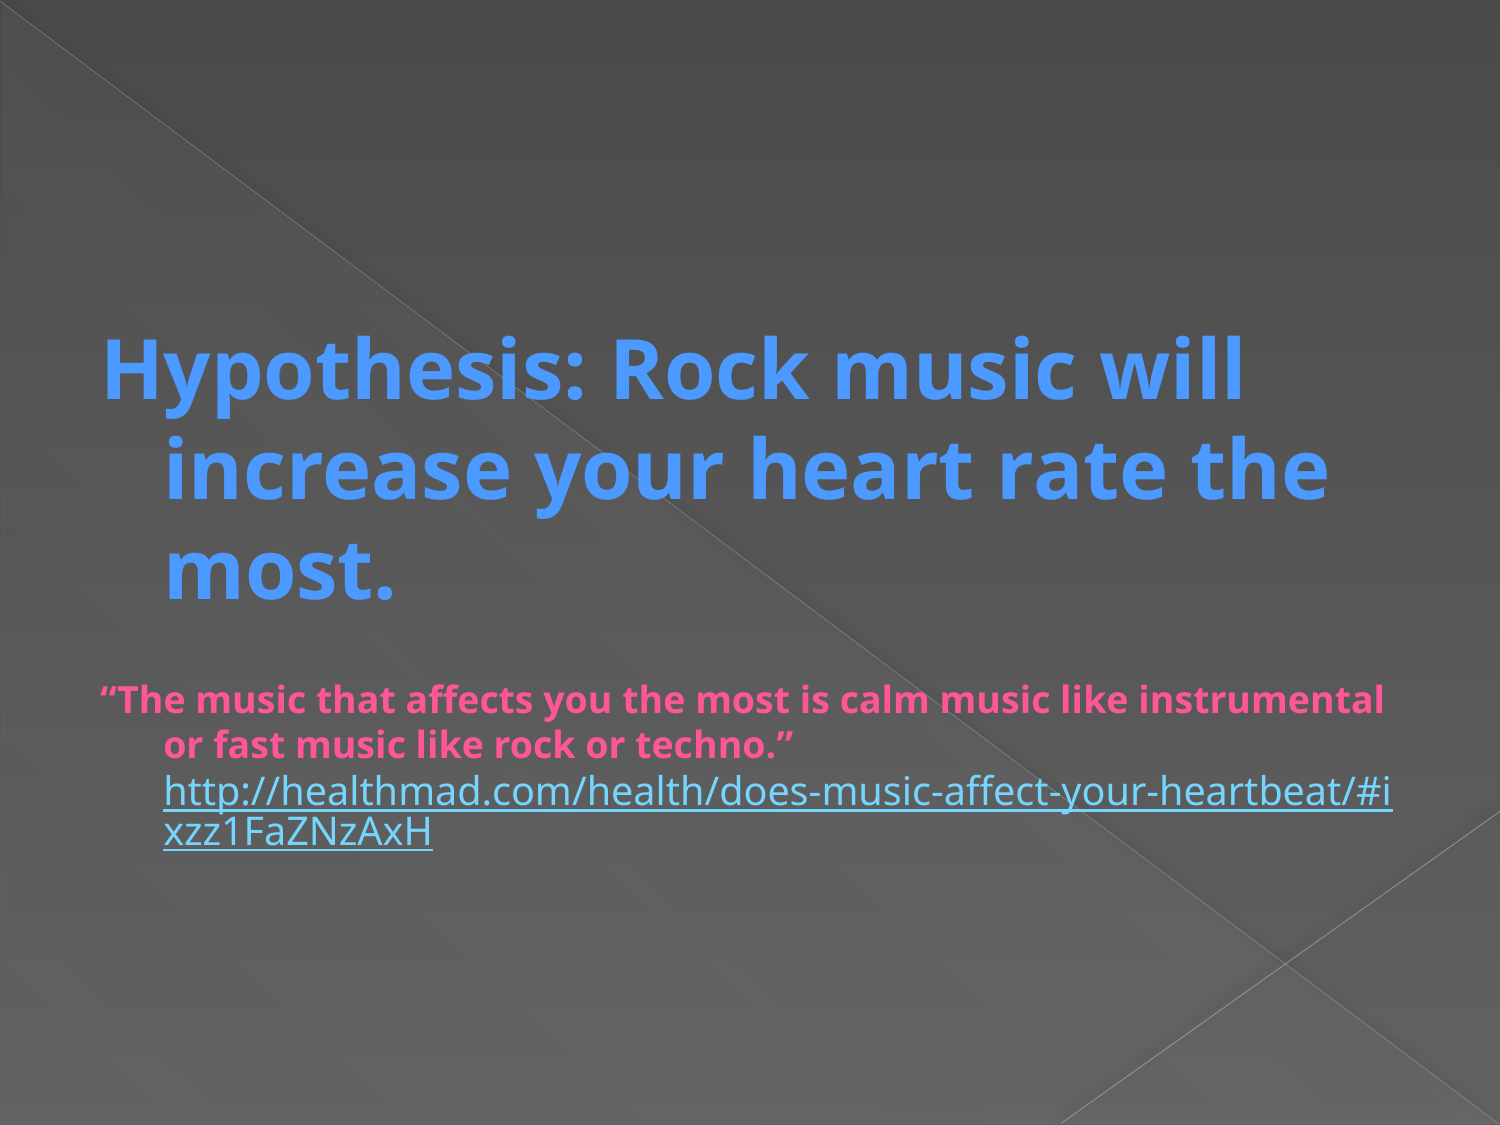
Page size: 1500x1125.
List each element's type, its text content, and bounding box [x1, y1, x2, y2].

list Hypothesis: Rock music will increase your heart rate the most. “The music that affects you the most is calm music like instrumental or fast music like rock or techno.” http://healthmad.com/health/does-music-affect-your-heartbeat/#ixzz1FaZNzAxH [75, 308, 1425, 1059]
